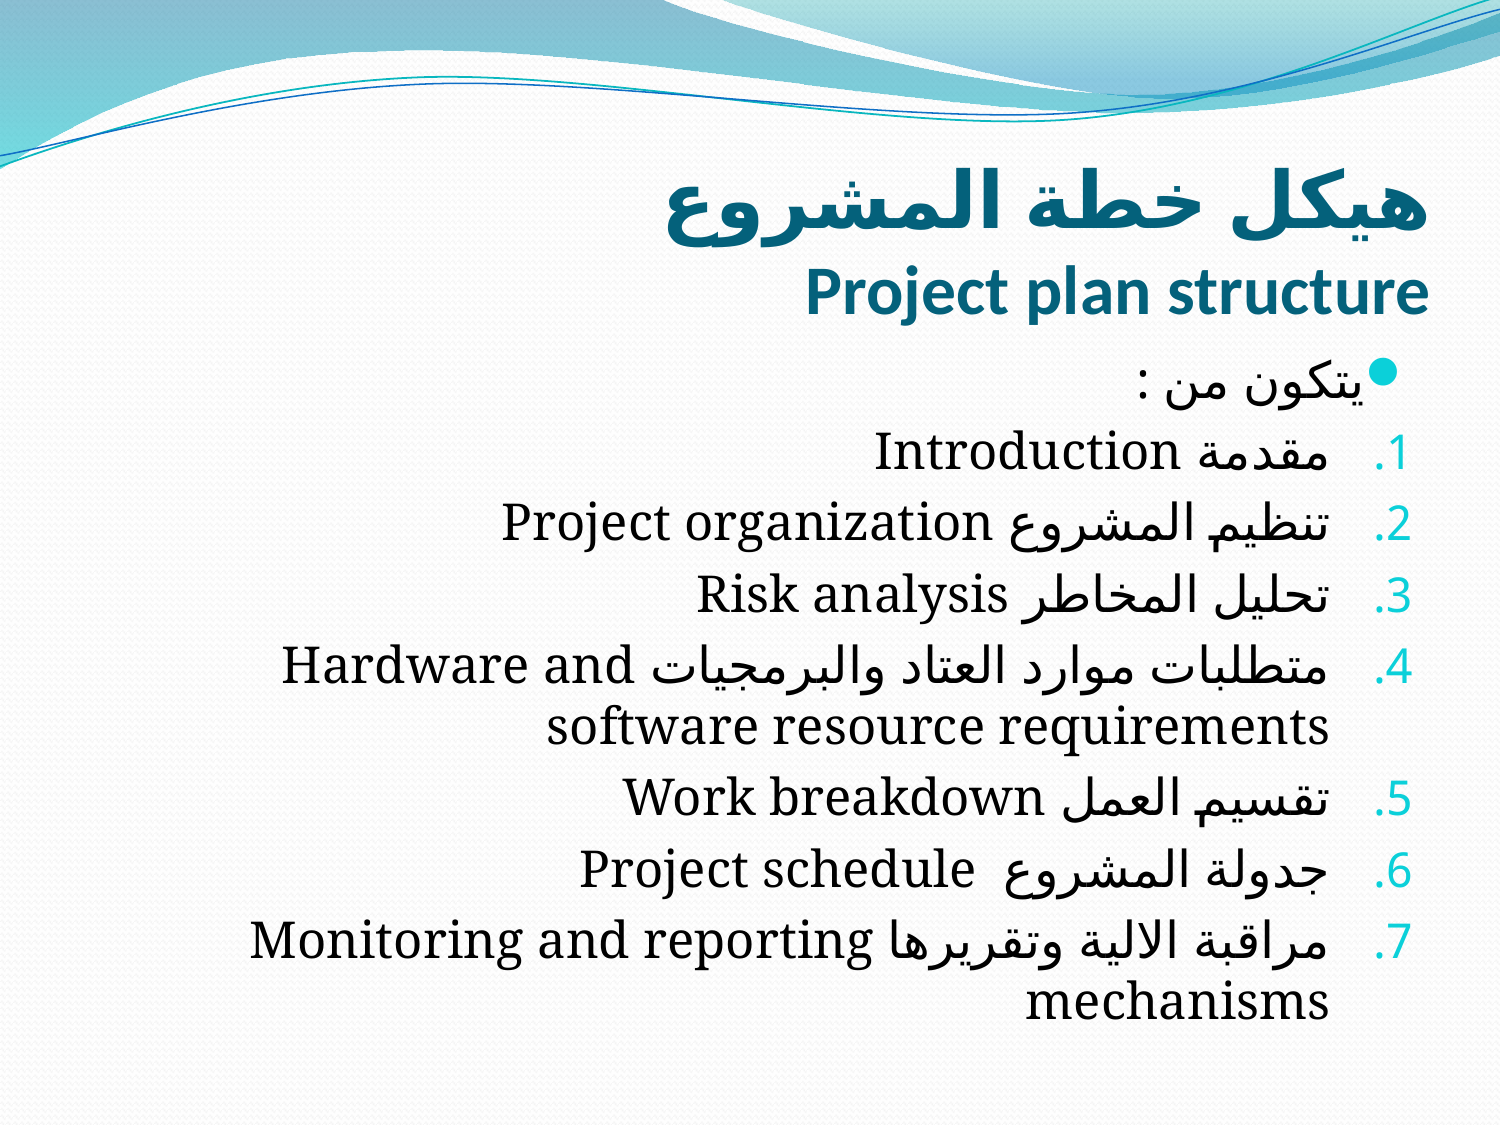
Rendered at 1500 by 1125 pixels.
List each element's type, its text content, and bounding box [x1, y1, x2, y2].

list يتكون من : مقدمة Introduction تنظيم المشروع Project organization تحليل المخاطر Risk analysis متطلبات موارد العتاد والبرمجيات Hardware and software resource requirements تقسيم العمل Work breakdown جدولة المشروع Project schedule مراقبة الالية وتقريرها Monitoring and reporting mechanisms [75, 339, 1425, 1038]
title هيكل خطة المشروع Project plan structure [82, 140, 1432, 329]
